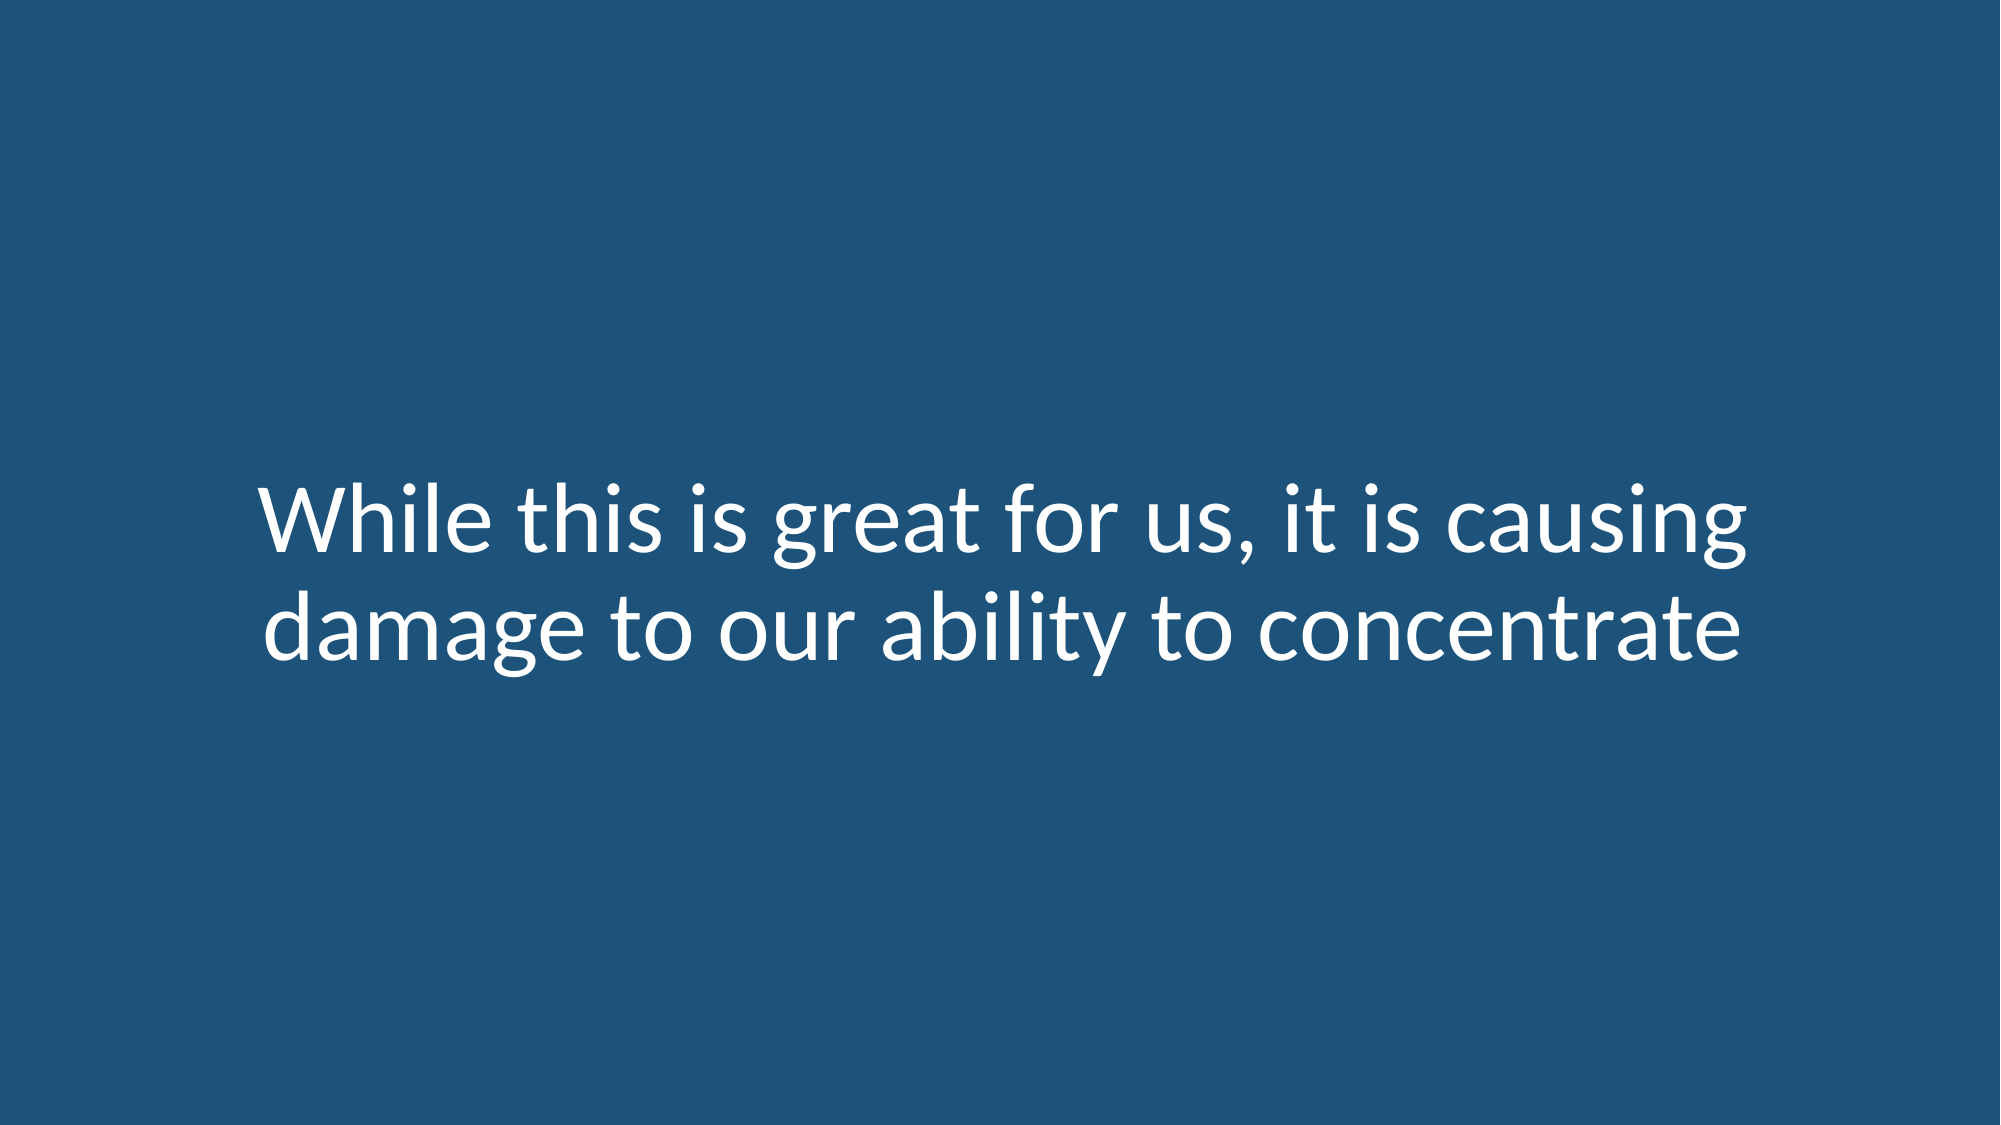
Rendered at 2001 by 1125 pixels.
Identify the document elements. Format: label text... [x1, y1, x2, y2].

title While this is great for us, it is causing damage to our ability to concentrate [128, 378, 1879, 800]
